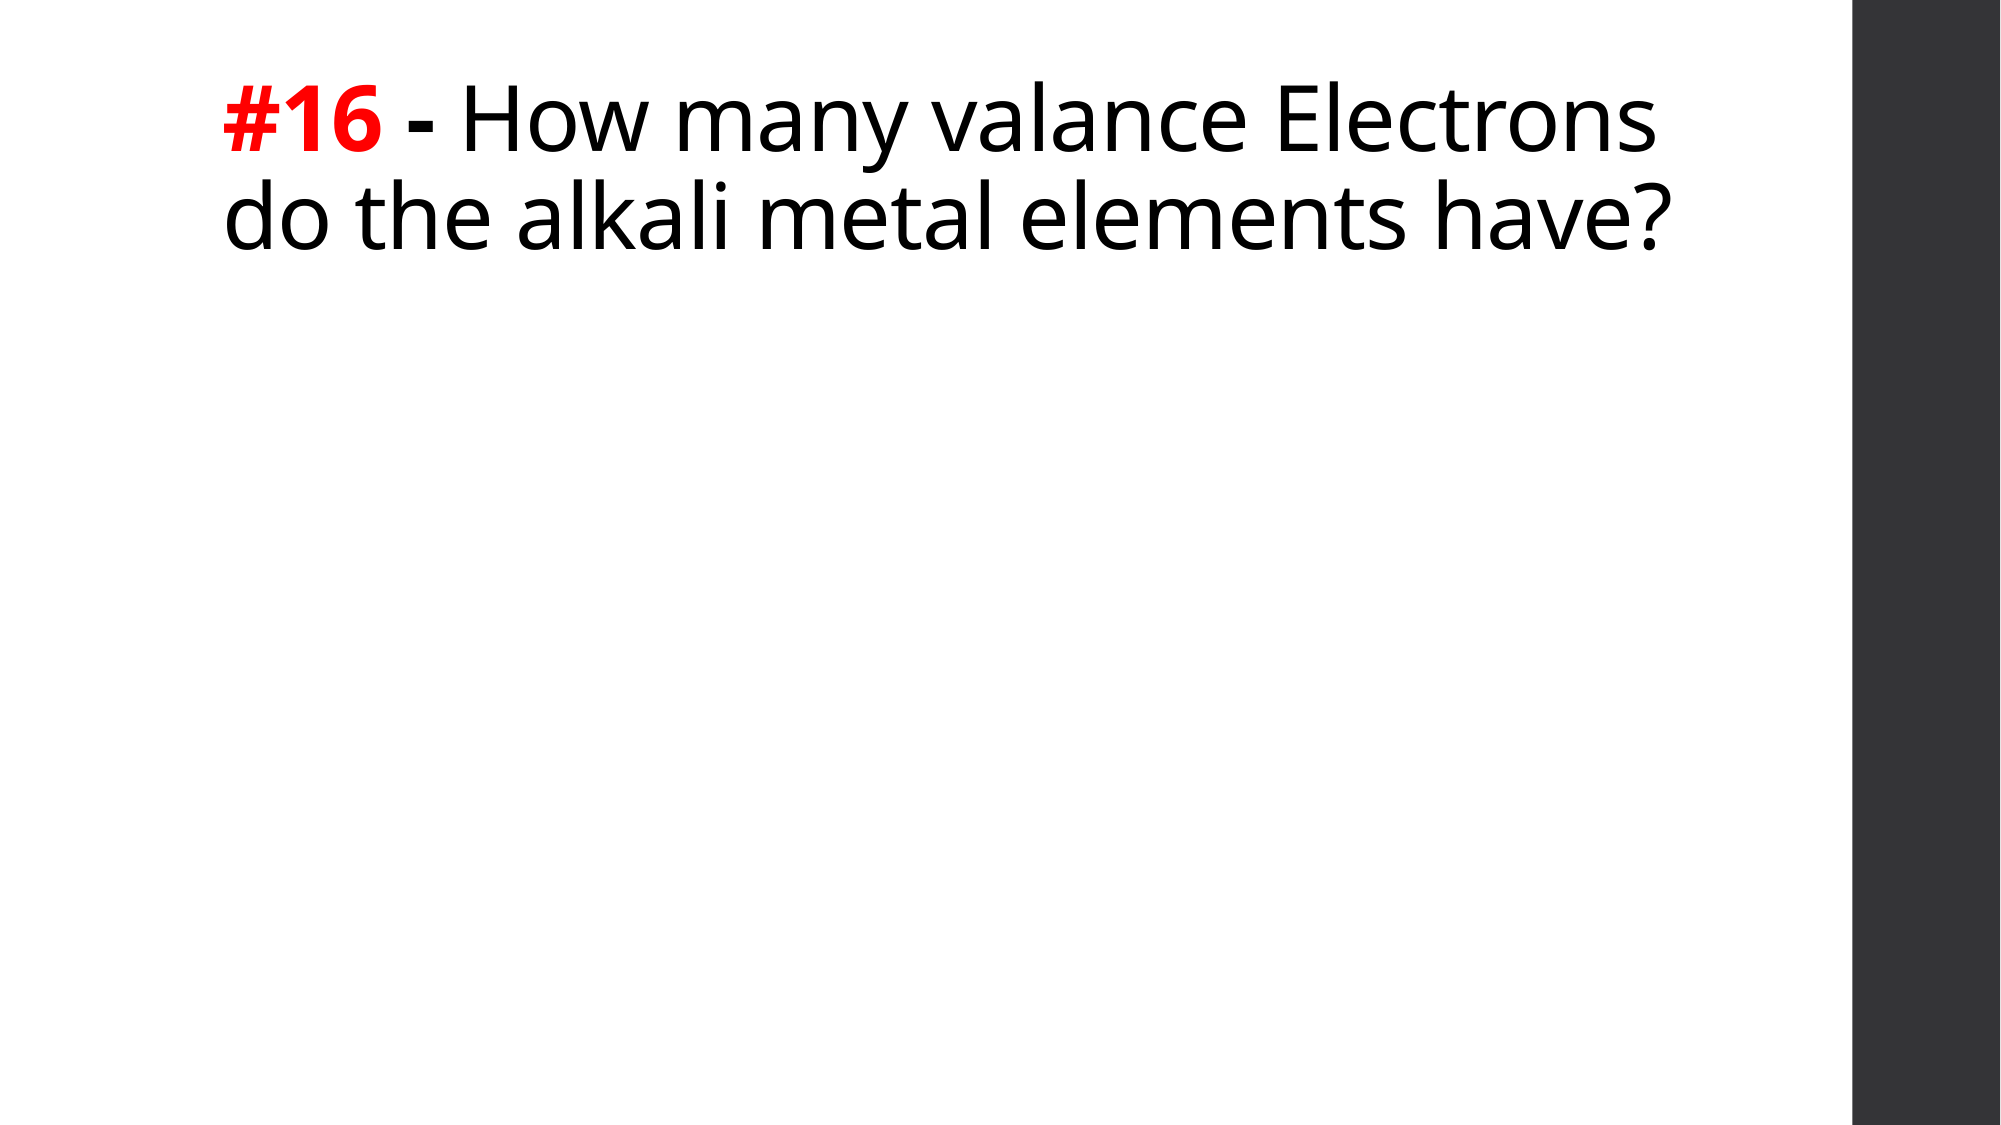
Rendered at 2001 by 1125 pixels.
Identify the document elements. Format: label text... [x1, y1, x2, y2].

title #16 - How many valance Electrons do the alkali metal elements have? [206, 60, 1797, 278]
